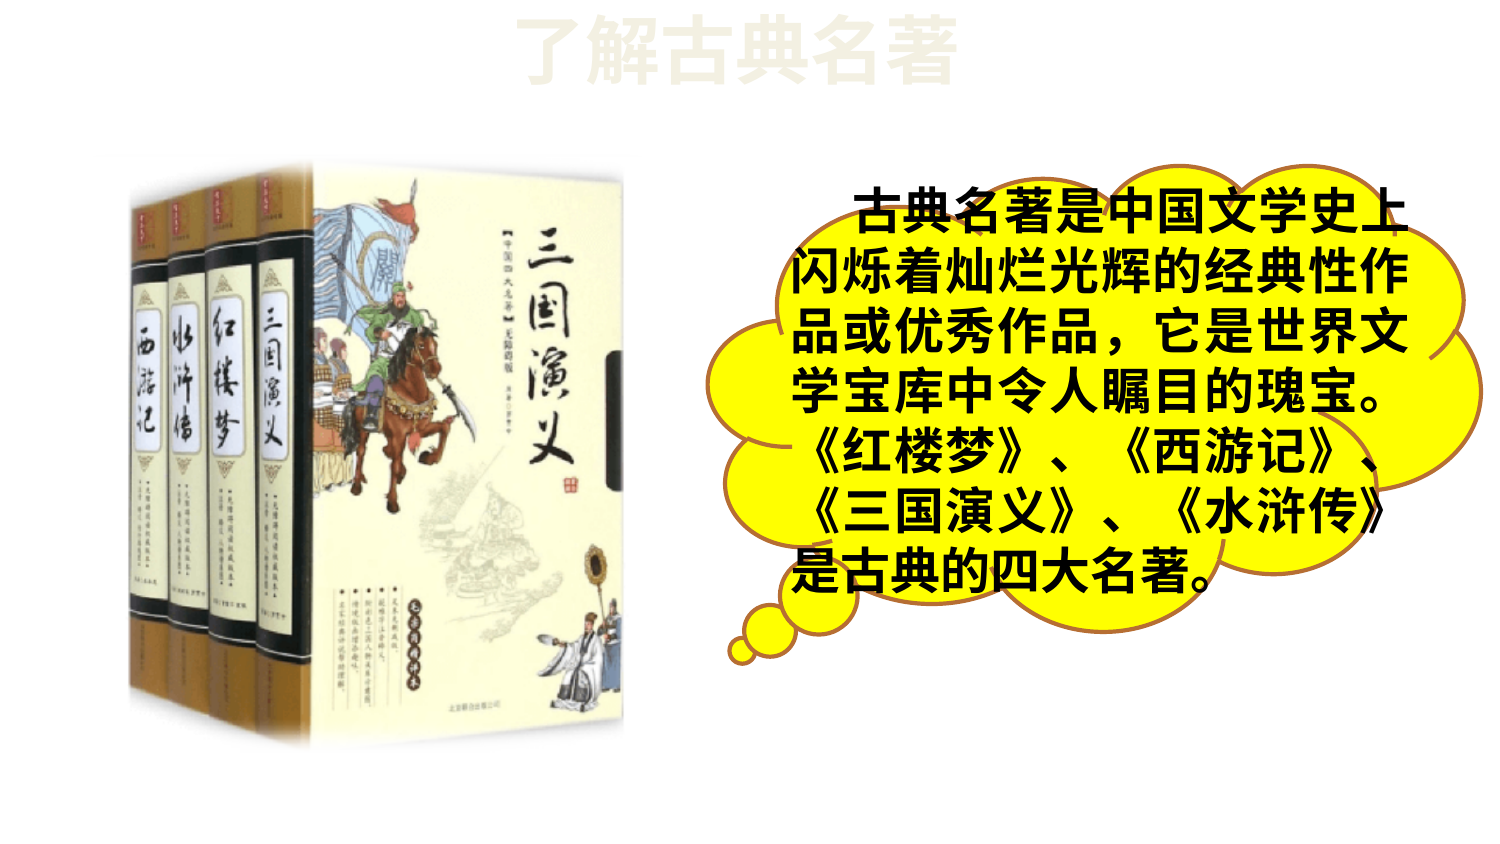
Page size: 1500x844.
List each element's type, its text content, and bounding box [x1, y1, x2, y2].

picture [86, 154, 648, 753]
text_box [708, 164, 1481, 844]
text_box 了解古典名著 [495, 0, 976, 102]
